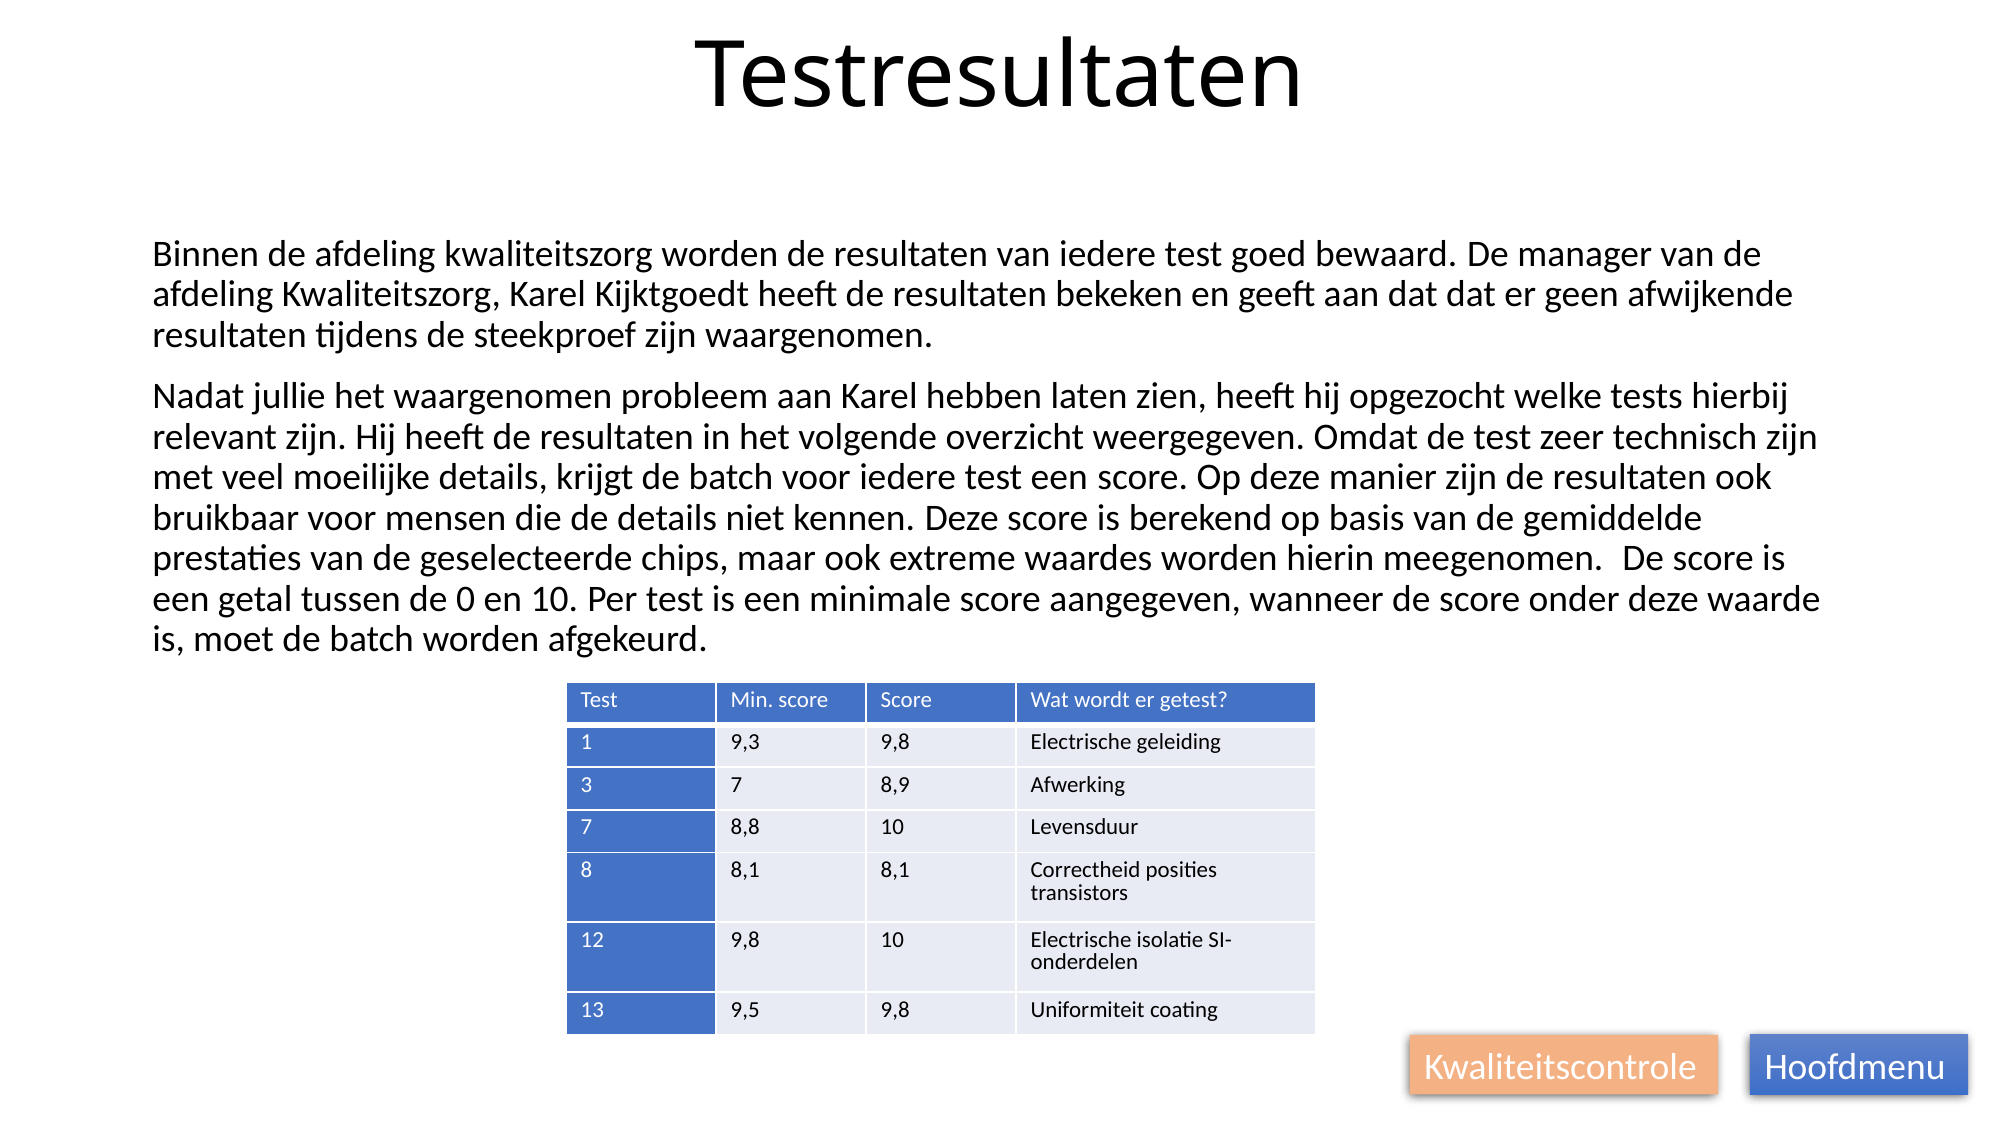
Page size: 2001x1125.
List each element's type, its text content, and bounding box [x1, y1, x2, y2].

table_cell 10 [867, 923, 1015, 991]
text_box Kwaliteitscontrole [1409, 1034, 1719, 1095]
table_header Min. score [717, 683, 865, 722]
table_cell 13 [567, 993, 715, 1034]
table_cell 7 [717, 768, 865, 809]
table_cell 1 [567, 728, 715, 766]
table_cell 9,5 [717, 993, 865, 1034]
table_cell 8,1 [717, 853, 865, 921]
table_cell 9,8 [717, 923, 865, 991]
table_header Test [567, 683, 715, 722]
table_cell Electrische geleiding [1017, 728, 1315, 766]
table_cell 7 [567, 811, 715, 852]
table_cell Afwerking [1017, 768, 1315, 809]
table_cell 12 [567, 923, 715, 991]
table_cell 10 [867, 811, 1015, 852]
table_cell 8,9 [867, 768, 1015, 809]
text_box Hoofdmenu [1749, 1034, 1969, 1095]
table_cell 9,8 [867, 993, 1015, 1034]
table_cell Electrische isolatie SI-onderdelen [1017, 923, 1315, 991]
table_cell Correctheid posities transistors [1017, 853, 1315, 921]
table_cell 8,8 [717, 811, 865, 852]
list Binnen de afdeling kwaliteitszorg worden de resultaten van iedere test goed bewaard. De manager van de afdeling Kwaliteitszorg, Karel Kijktgoedt heeft de resultaten bekeken en geeft aan dat dat er geen afwijkende resultaten tijdens de steekproef zijn waargenomen. Nadat jullie het waargenomen probleem aan Karel hebben laten zien, heeft hij opgezocht welke tests hierbij relevant zijn. Hij heeft de resultaten in het volgende overzicht weergegeven. Omdat de test zeer technisch zijn met veel moeilijke details, krijgt de batch voor iedere test een score. Op deze manier zijn de resultaten ook bruikbaar voor mensen die de details niet kennen. Deze score is berekend op basis van de gemiddelde prestaties van de geselecteerde chips, maar ook extreme waardes worden hierin meegenomen. De score is een getal tussen de 0 en 10. Per test is een minimale score aangegeven, wanneer de score onder deze waarde is, moet de batch worden afgekeurd. [137, 226, 1863, 941]
table_cell 3 [567, 768, 715, 809]
table_cell Levensduur [1017, 811, 1315, 852]
table_header Score [867, 683, 1015, 722]
table_cell 9,3 [717, 728, 865, 766]
table_cell 8 [567, 853, 715, 921]
title Testresultaten [137, 3, 1863, 152]
table_cell 8,1 [867, 853, 1015, 921]
table_header Wat wordt er getest? [1017, 683, 1315, 722]
table_cell 9,8 [867, 728, 1015, 766]
table_cell Uniformiteit coating [1017, 993, 1315, 1034]
